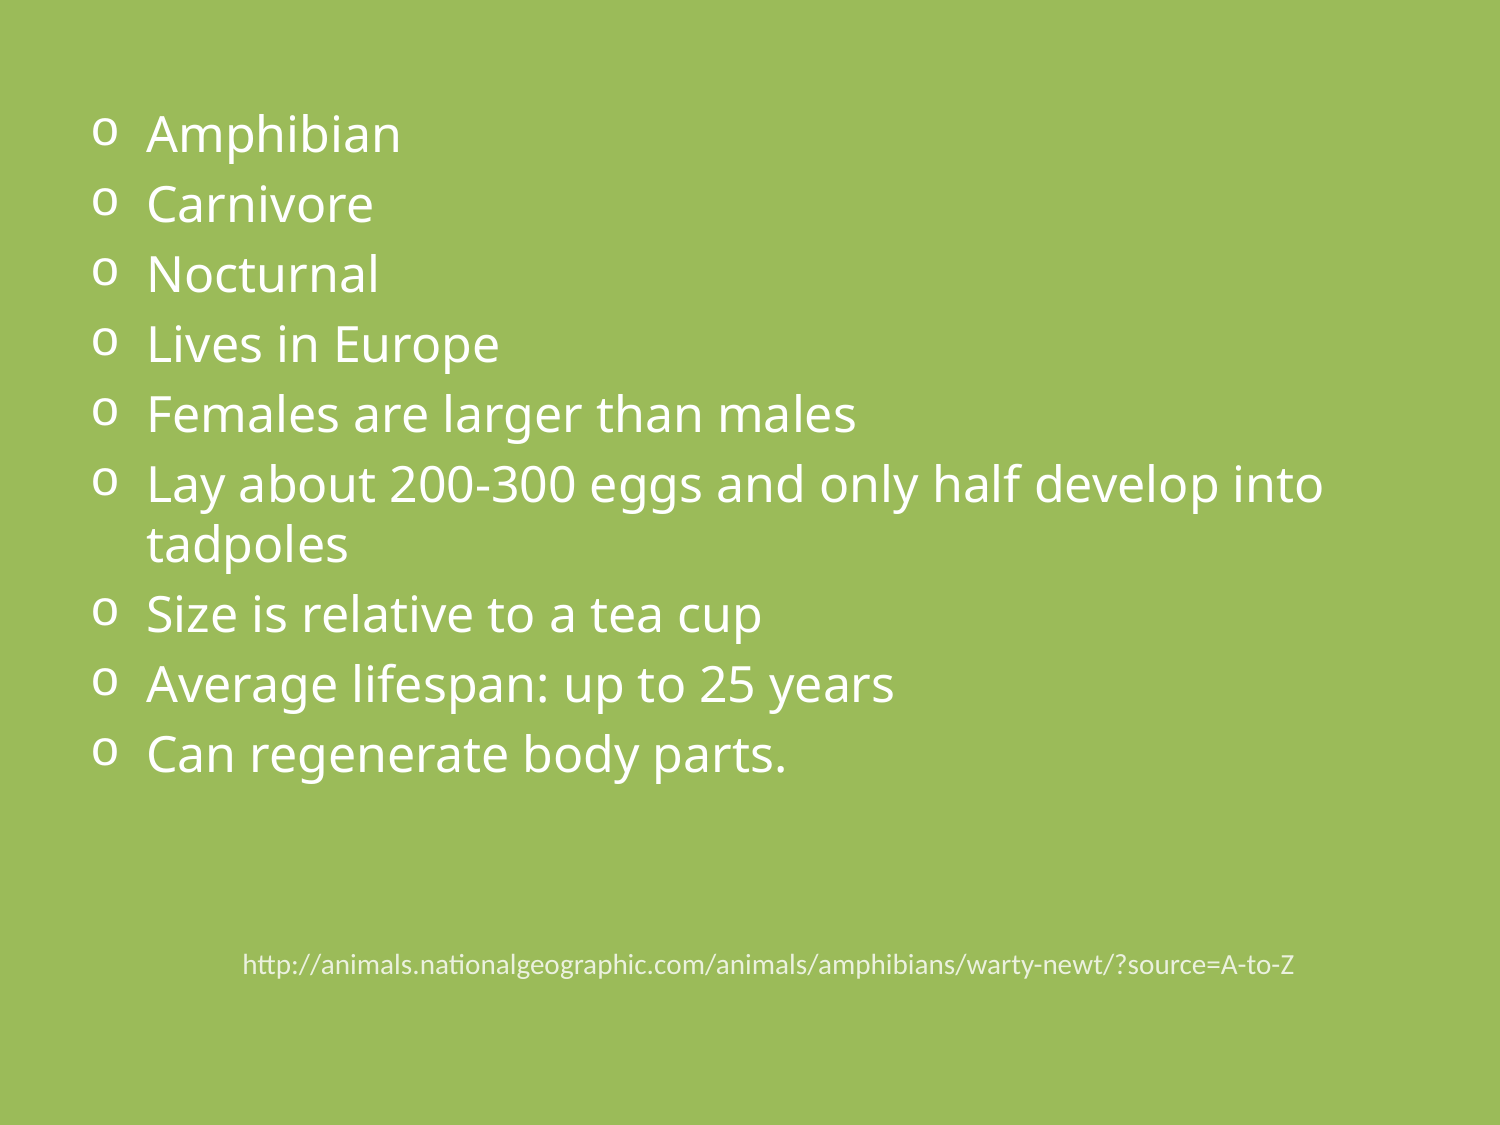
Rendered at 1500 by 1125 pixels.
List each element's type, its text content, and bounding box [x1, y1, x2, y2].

list Amphibian Carnivore Nocturnal Lives in Europe Females are larger than males Lay about 200-300 eggs and only half develop into tadpoles Size is relative to a tea cup Average lifespan: up to 25 years Can regenerate body parts. http://animals.nationalgeographic.com/animals/amphibians/warty-newt/?source=A-to-Z [75, 24, 1463, 1005]
